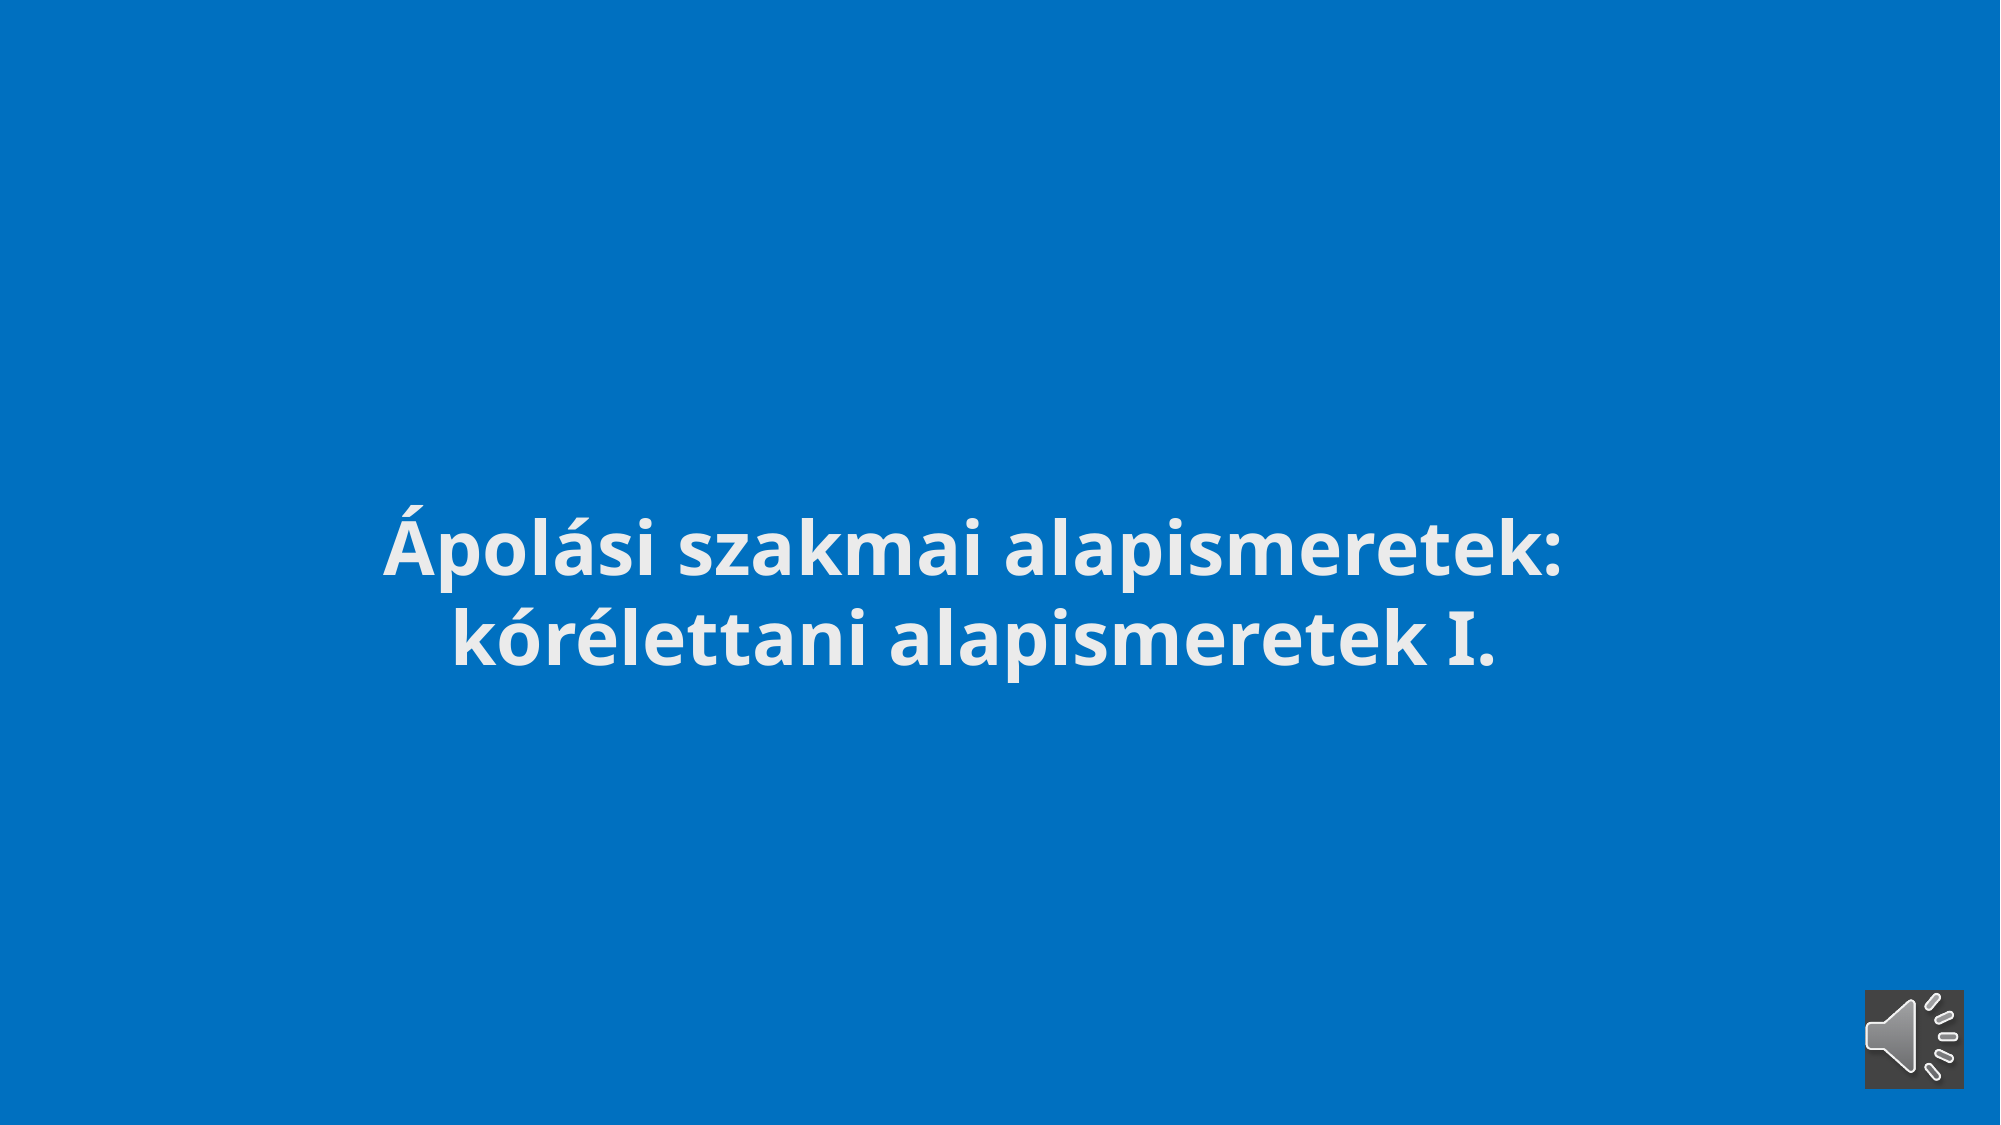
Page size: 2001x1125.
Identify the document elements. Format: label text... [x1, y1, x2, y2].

title Ápolási szakmai alapismeretek: kórélettani alapismeretek I. [250, 141, 1699, 688]
picture [1864, 989, 1965, 1090]
